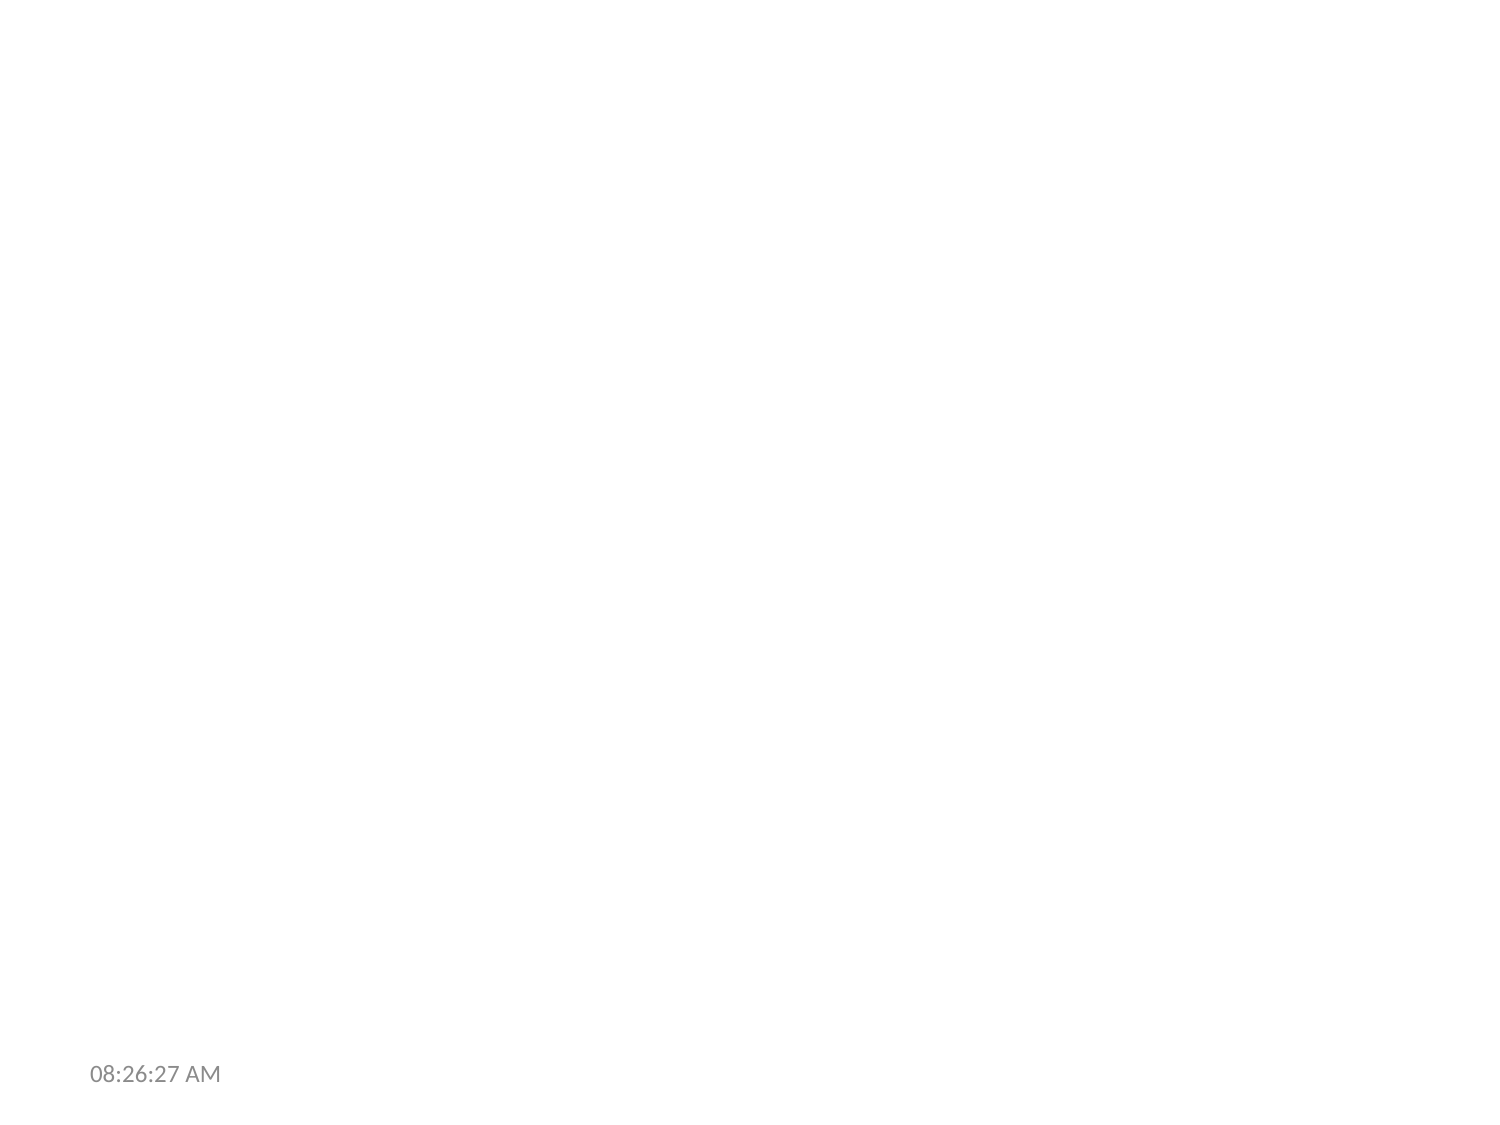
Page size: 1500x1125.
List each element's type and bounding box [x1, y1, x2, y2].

slide_number [75, 1042, 425, 1103]
